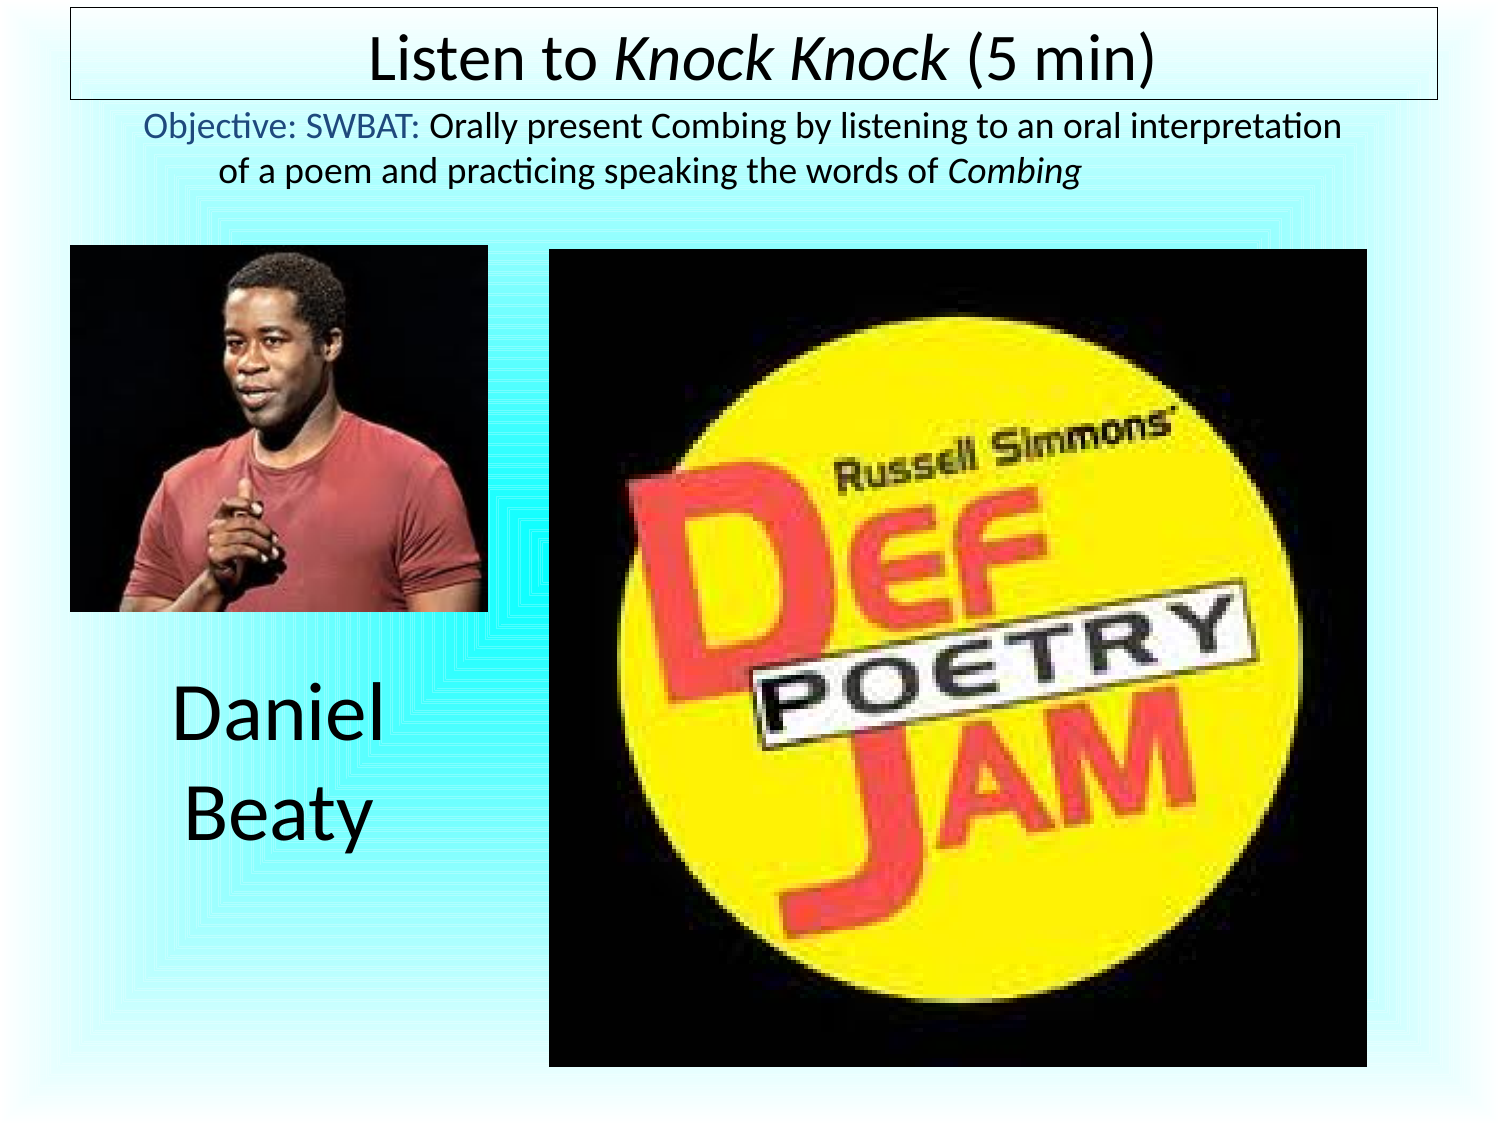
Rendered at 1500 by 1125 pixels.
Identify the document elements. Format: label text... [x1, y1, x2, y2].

title Listen to Knock Knock (5 min) [70, 7, 1438, 100]
text_box Objective: SWBAT: Orally present Combing by listening to an oral interpretation of a poem and practicing speaking the words of Combing [24, 93, 1367, 244]
picture [70, 245, 488, 613]
text_box Daniel Beaty [70, 649, 488, 865]
picture [549, 249, 1367, 1067]
